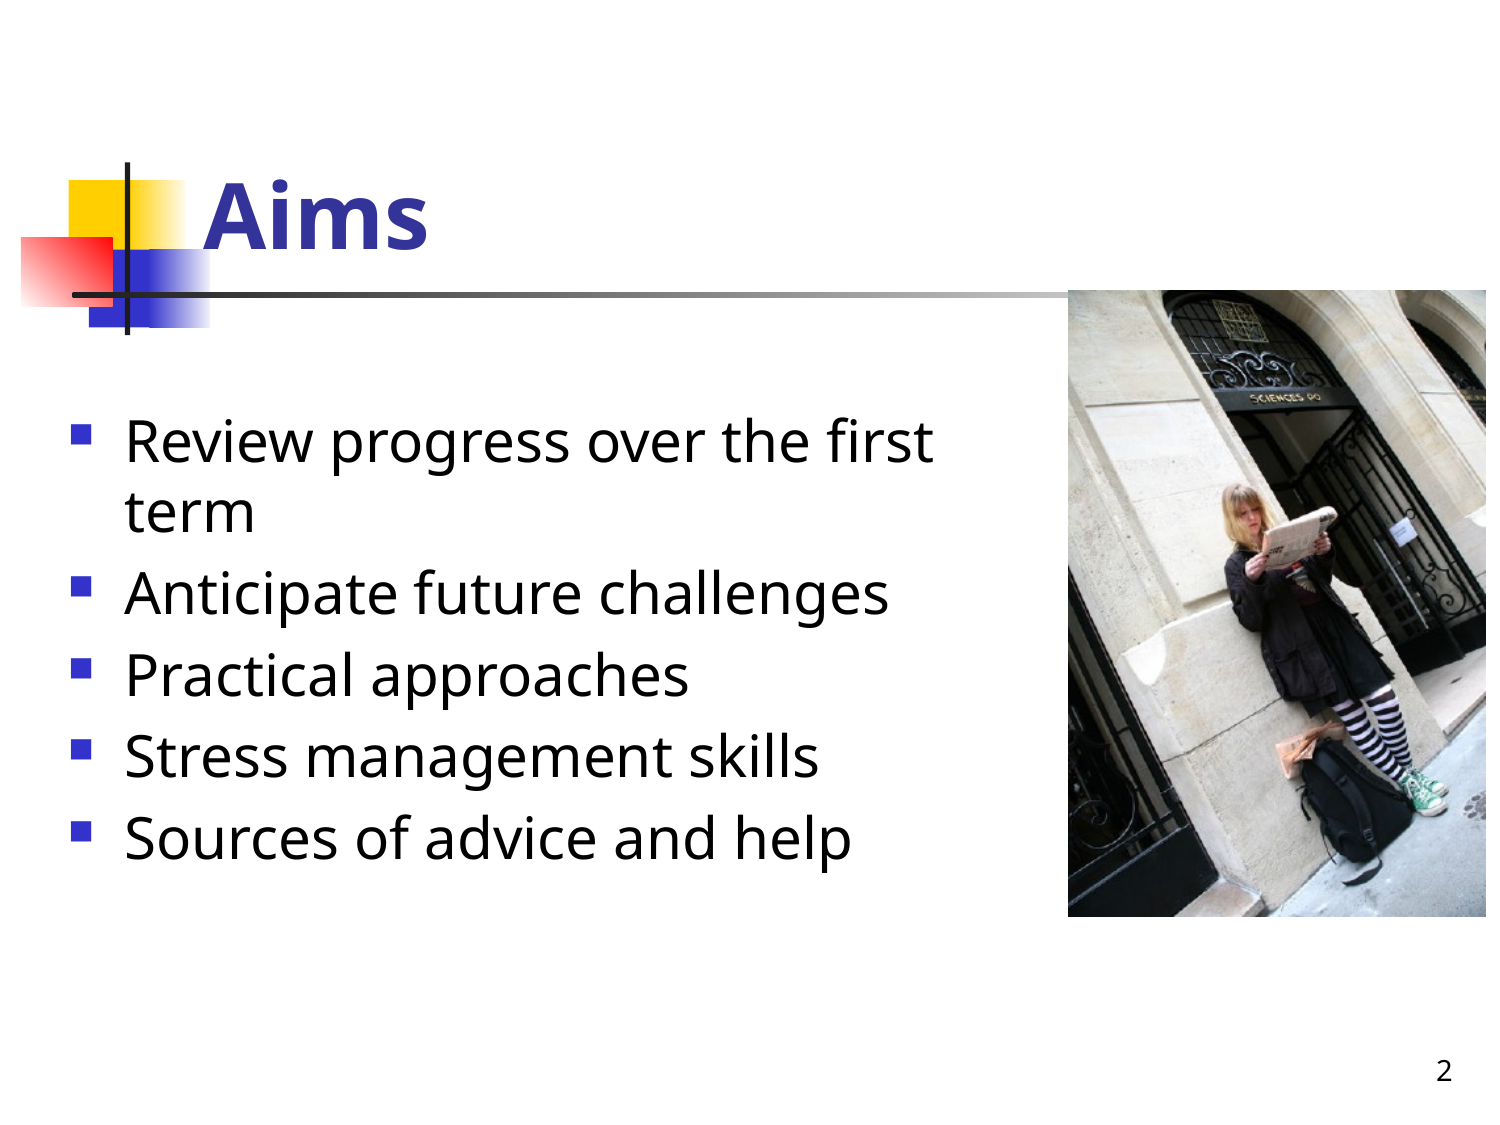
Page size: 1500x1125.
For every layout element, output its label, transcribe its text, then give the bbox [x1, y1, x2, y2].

title Aims [188, 35, 1468, 275]
slide_number 2 [1155, 1024, 1468, 1100]
list Review progress over the first term Anticipate future challenges Practical approaches Stress management skills Sources of advice and help [53, 397, 1058, 1042]
picture [1068, 290, 1486, 917]
